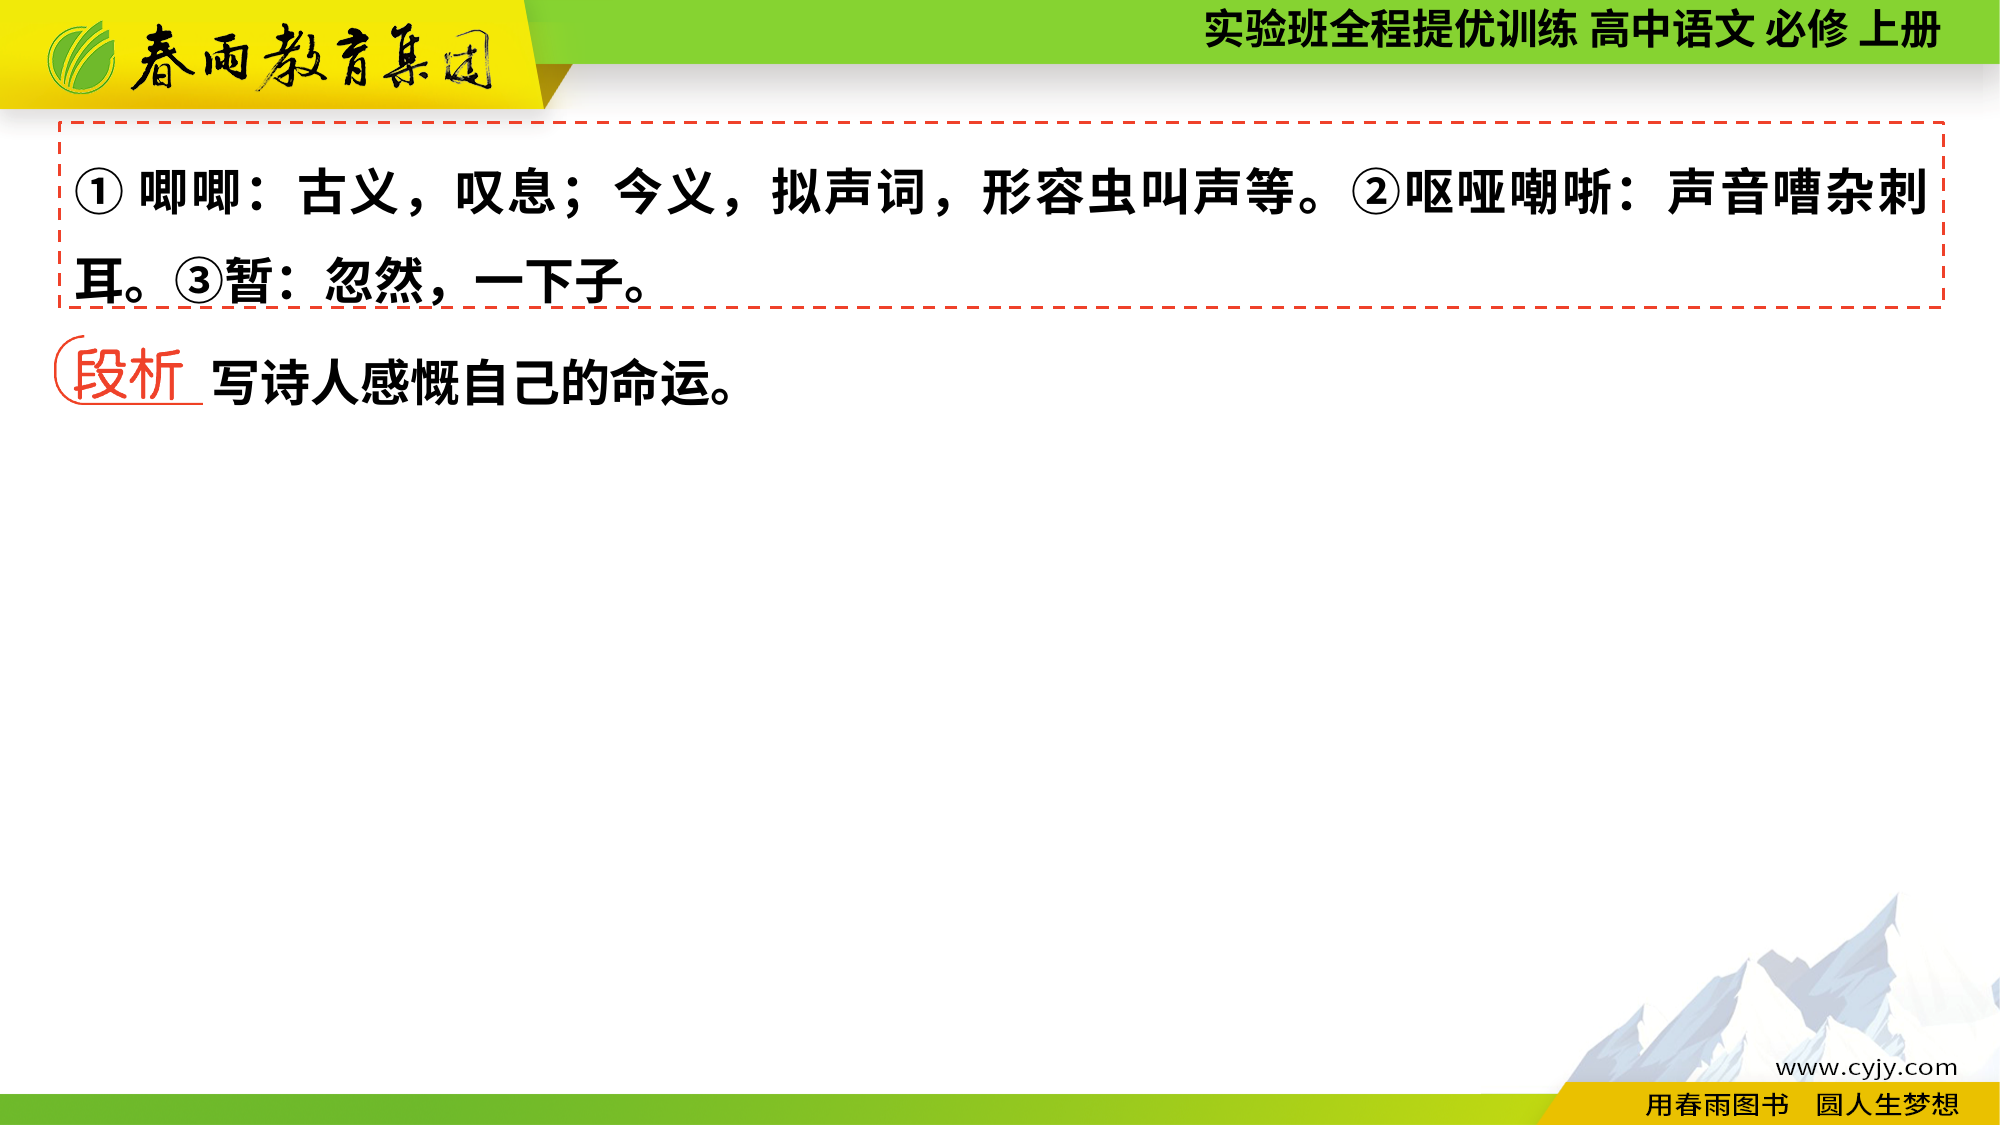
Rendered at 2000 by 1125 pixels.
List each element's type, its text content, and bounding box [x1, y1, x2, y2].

text_box 写诗人感慨自己的命运。 [59, 314, 1944, 420]
picture [0, 0, 2000, 1125]
list ①唧唧：古义，叹息；今义，拟声词，形容虫叫声等。②呕哑嘲哳：声音嘈杂刺耳。③暂：忽然，一下子。 [59, 122, 1944, 308]
